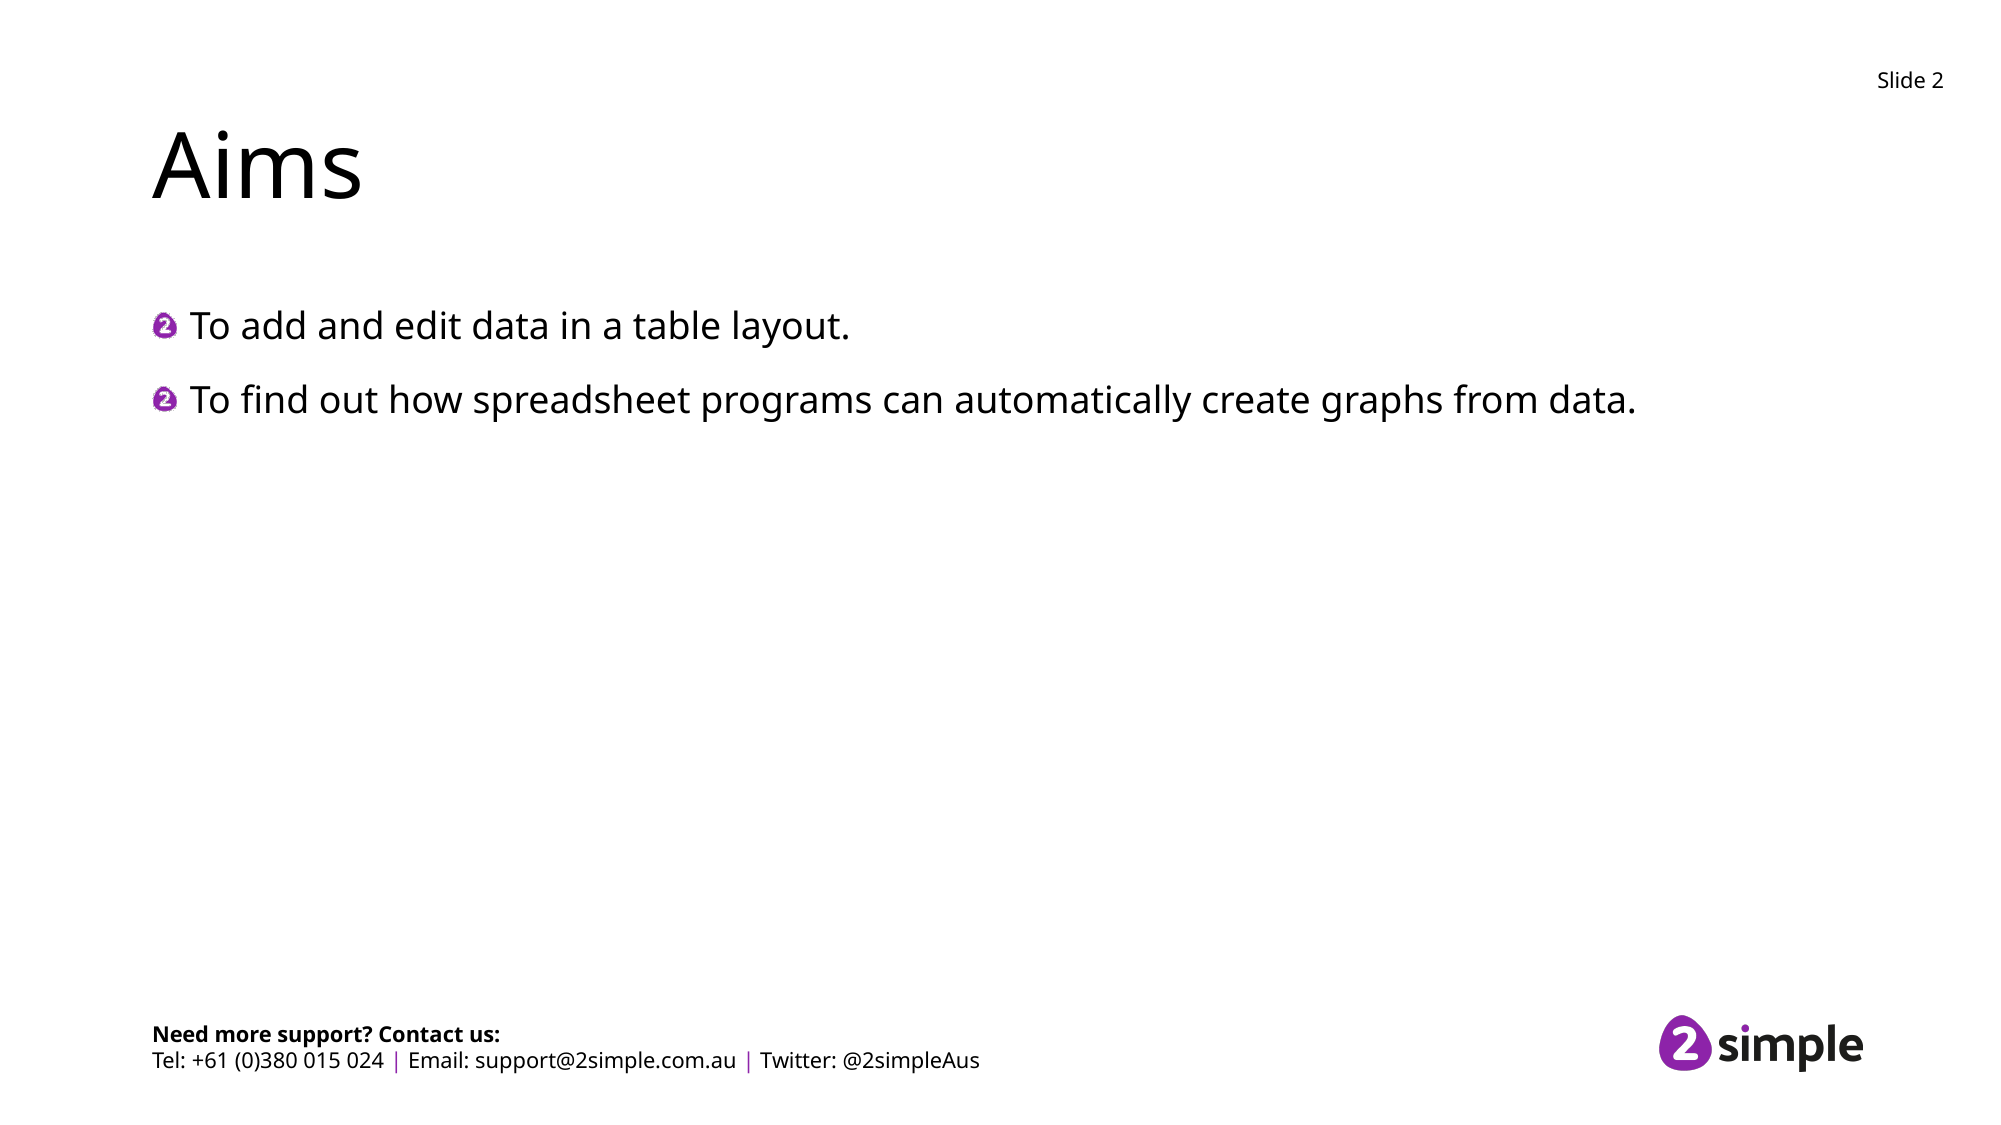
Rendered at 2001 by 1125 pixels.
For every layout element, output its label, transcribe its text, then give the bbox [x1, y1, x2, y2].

picture [152, 385, 177, 412]
text_box Slide 2 [1862, 59, 1976, 101]
text_box Need more support? Contact us: Tel: +61 (0)380 015 024 | Email: support@2simple.com.au | Twitter: @2simpleAus [137, 1013, 1863, 1081]
picture [1659, 1015, 1863, 1073]
picture [152, 311, 177, 339]
title Aims [137, 59, 1863, 278]
list To add and edit data in a table layout. To find out how spreadsheet programs can automatically create graphs from data. [137, 299, 1863, 1013]
